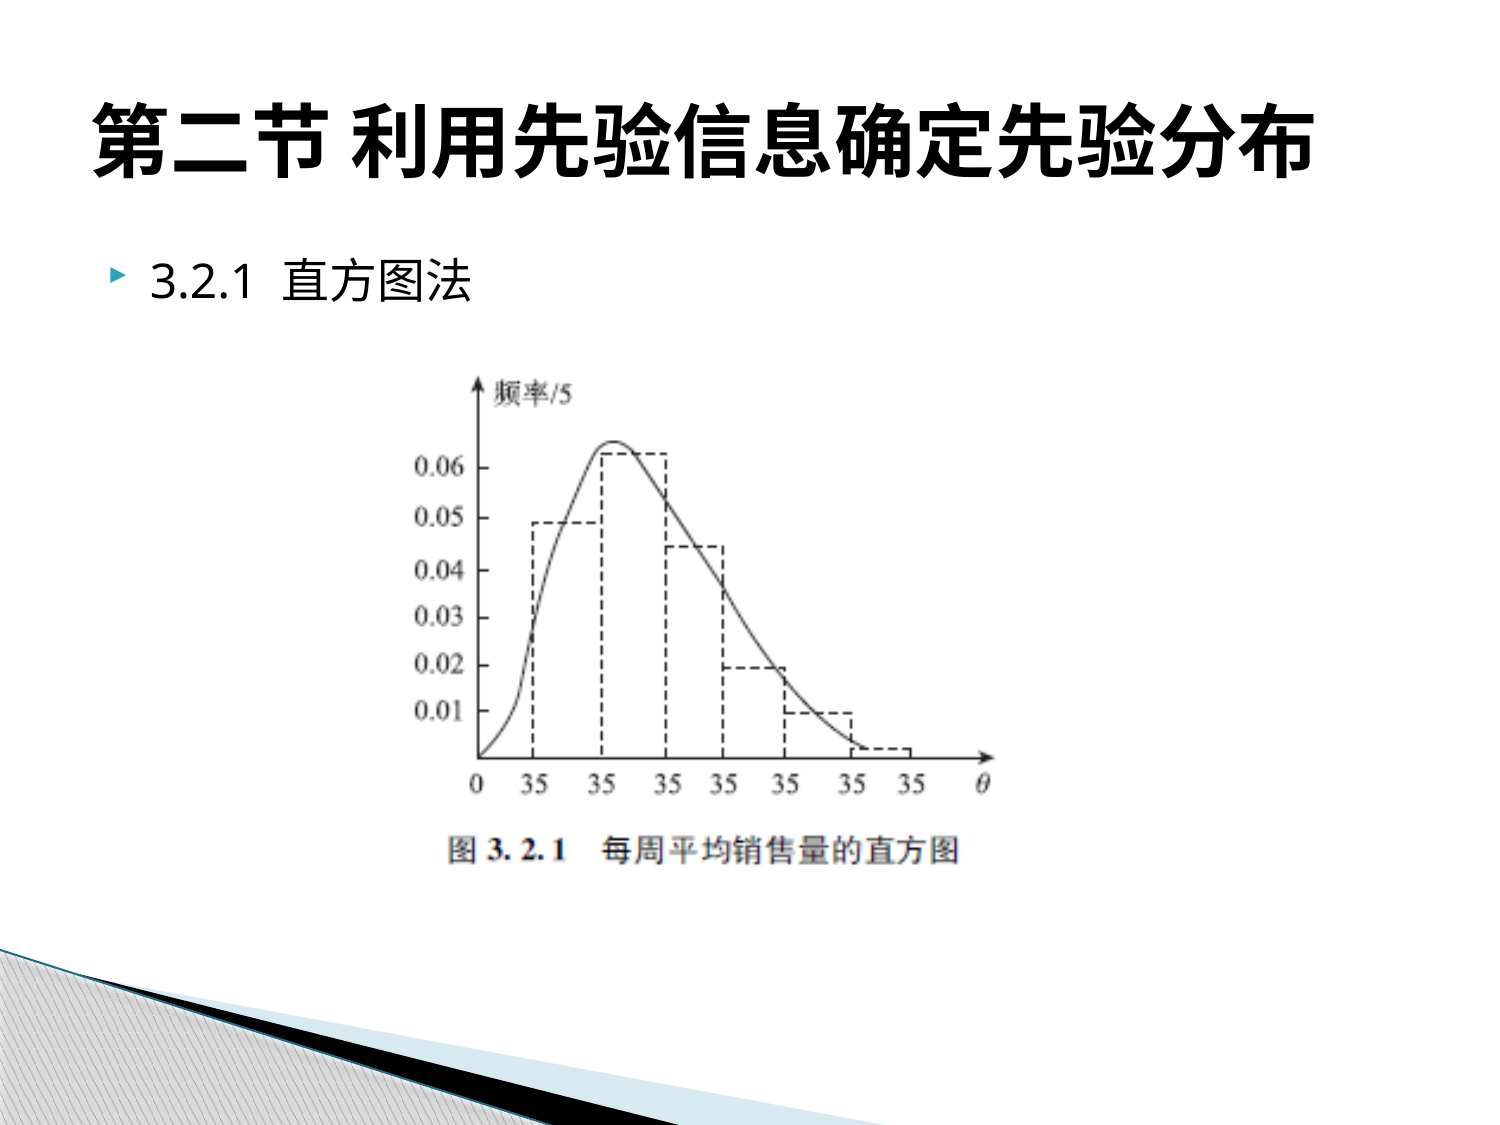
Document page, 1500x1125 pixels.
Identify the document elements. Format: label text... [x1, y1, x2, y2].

title 第二节 利用先验信息确定先验分布 [75, 45, 1425, 233]
list 3.2.1 直方图法 [75, 243, 1425, 986]
picture [327, 351, 1044, 903]
